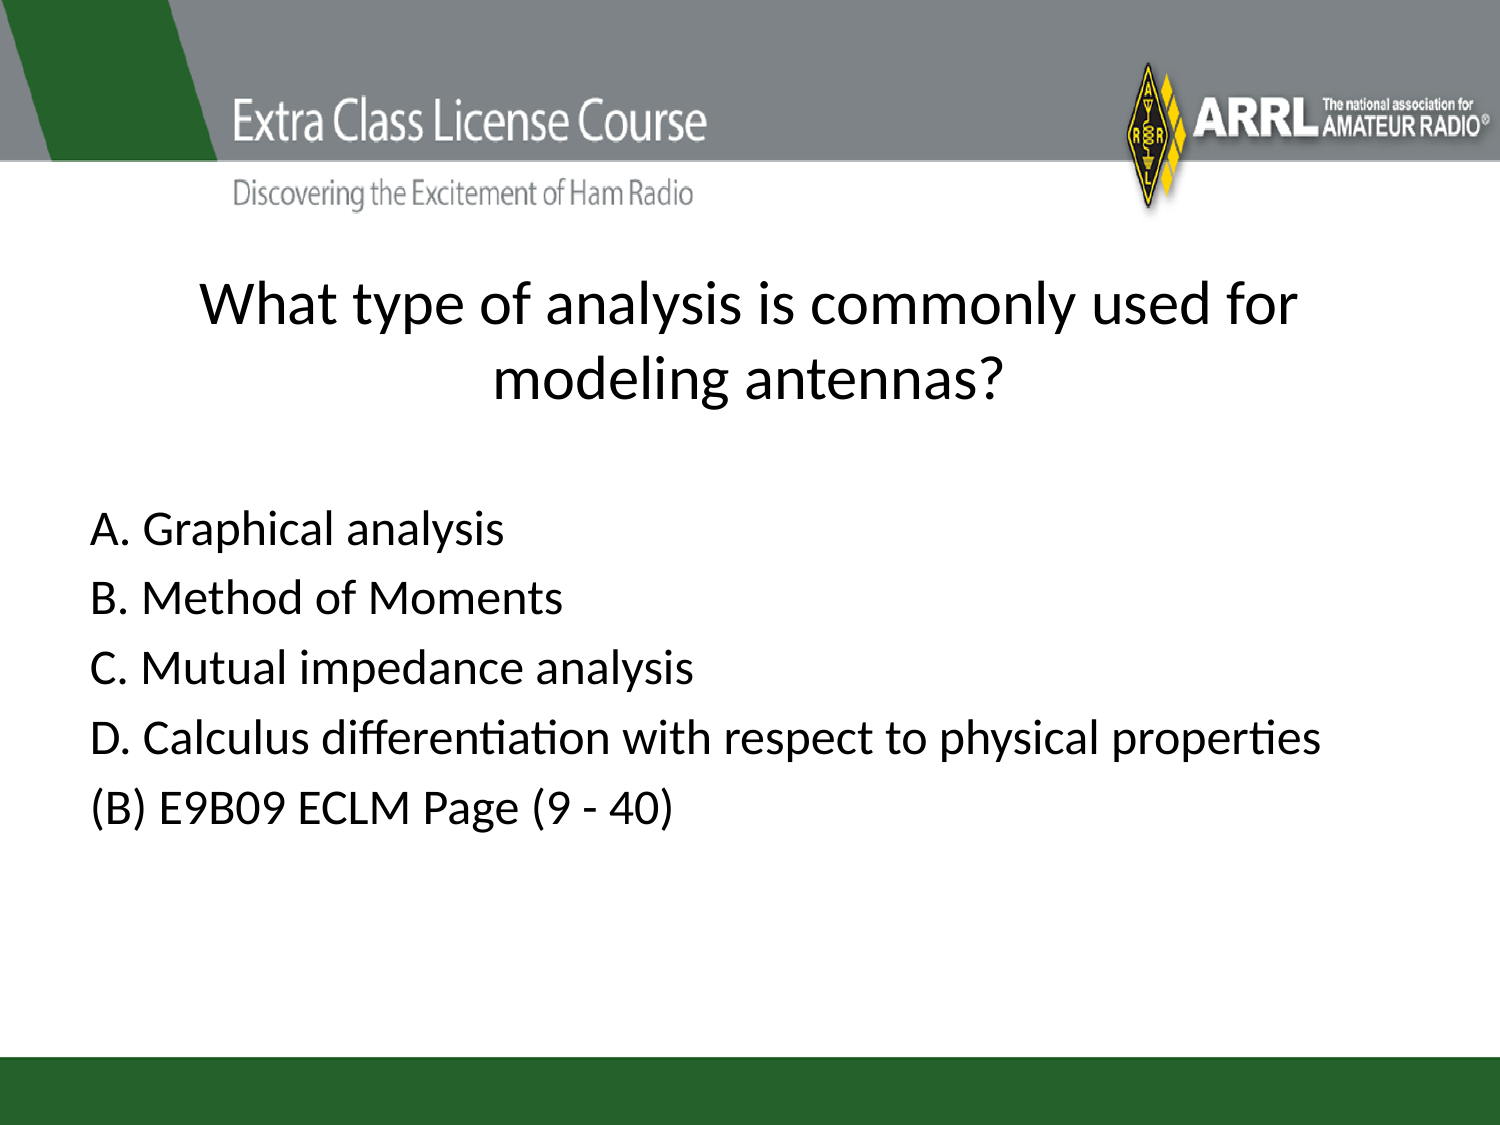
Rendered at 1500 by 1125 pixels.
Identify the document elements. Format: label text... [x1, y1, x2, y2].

list A. Graphical analysis B. Method of Moments C. Mutual impedance analysis D. Calculus differentiation with respect to physical properties (B) E9B09 ECLM Page (9 - 40) [75, 487, 1425, 1005]
title What type of analysis is commonly used for modeling antennas? [75, 254, 1425, 435]
picture [0, 0, 1500, 1125]
